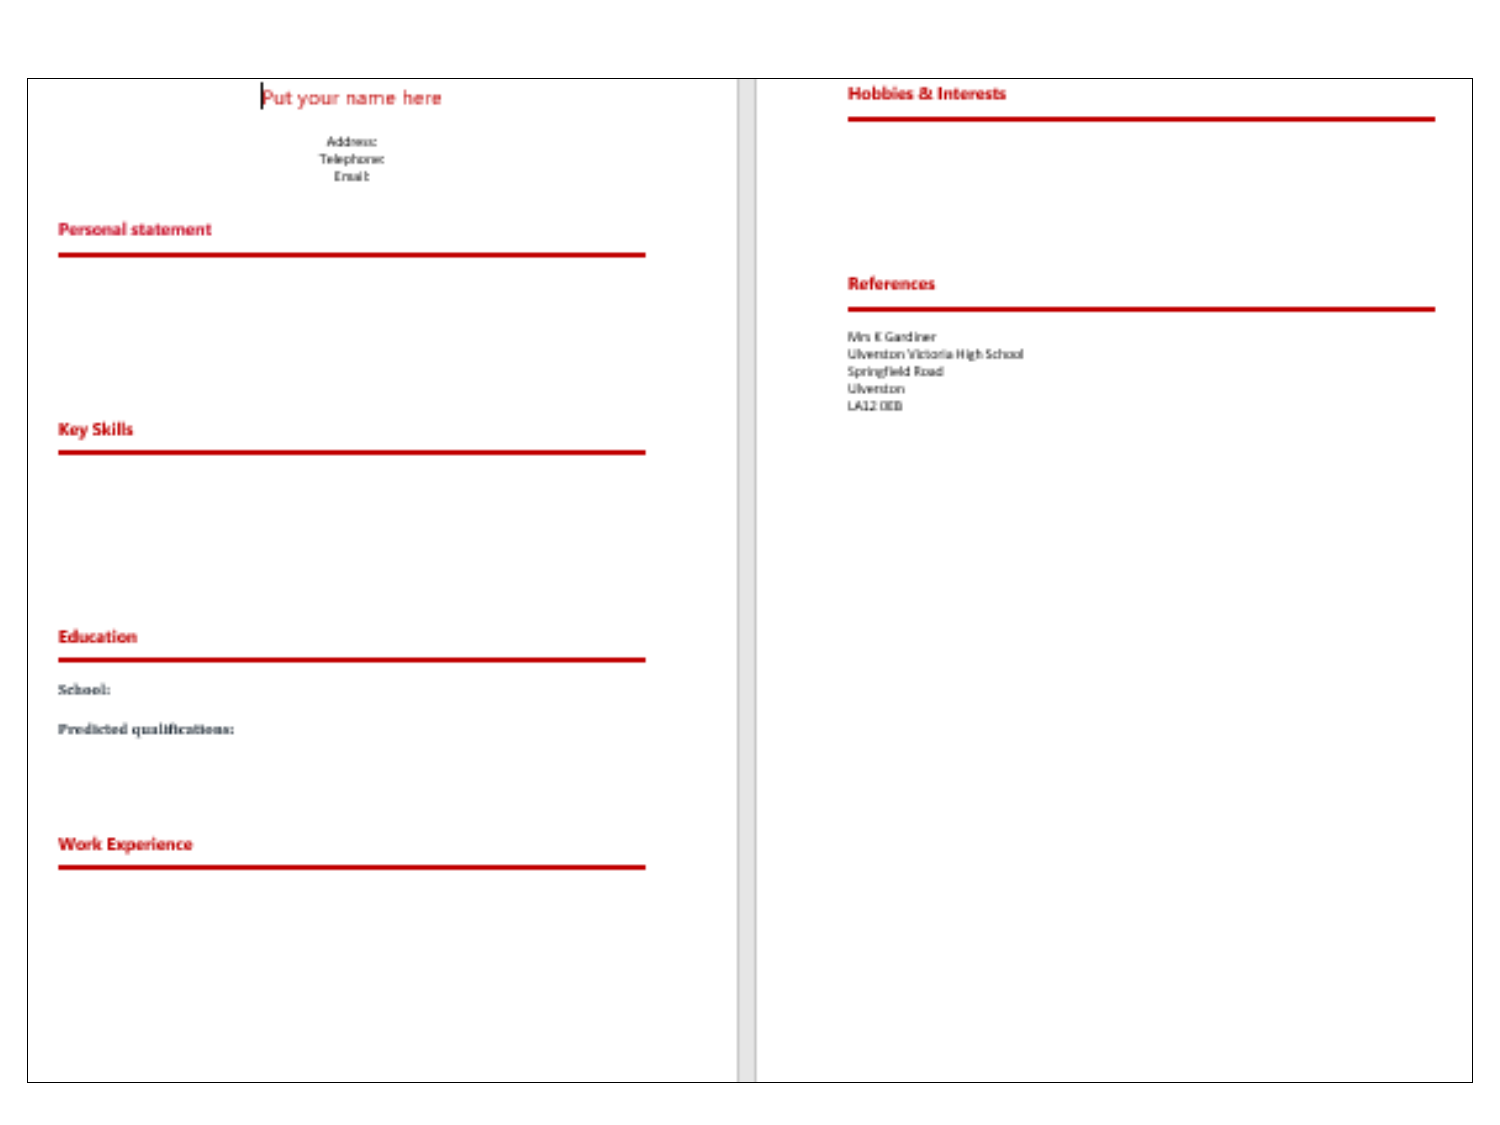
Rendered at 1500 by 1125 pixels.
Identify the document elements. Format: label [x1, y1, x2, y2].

picture [27, 78, 1473, 1083]
